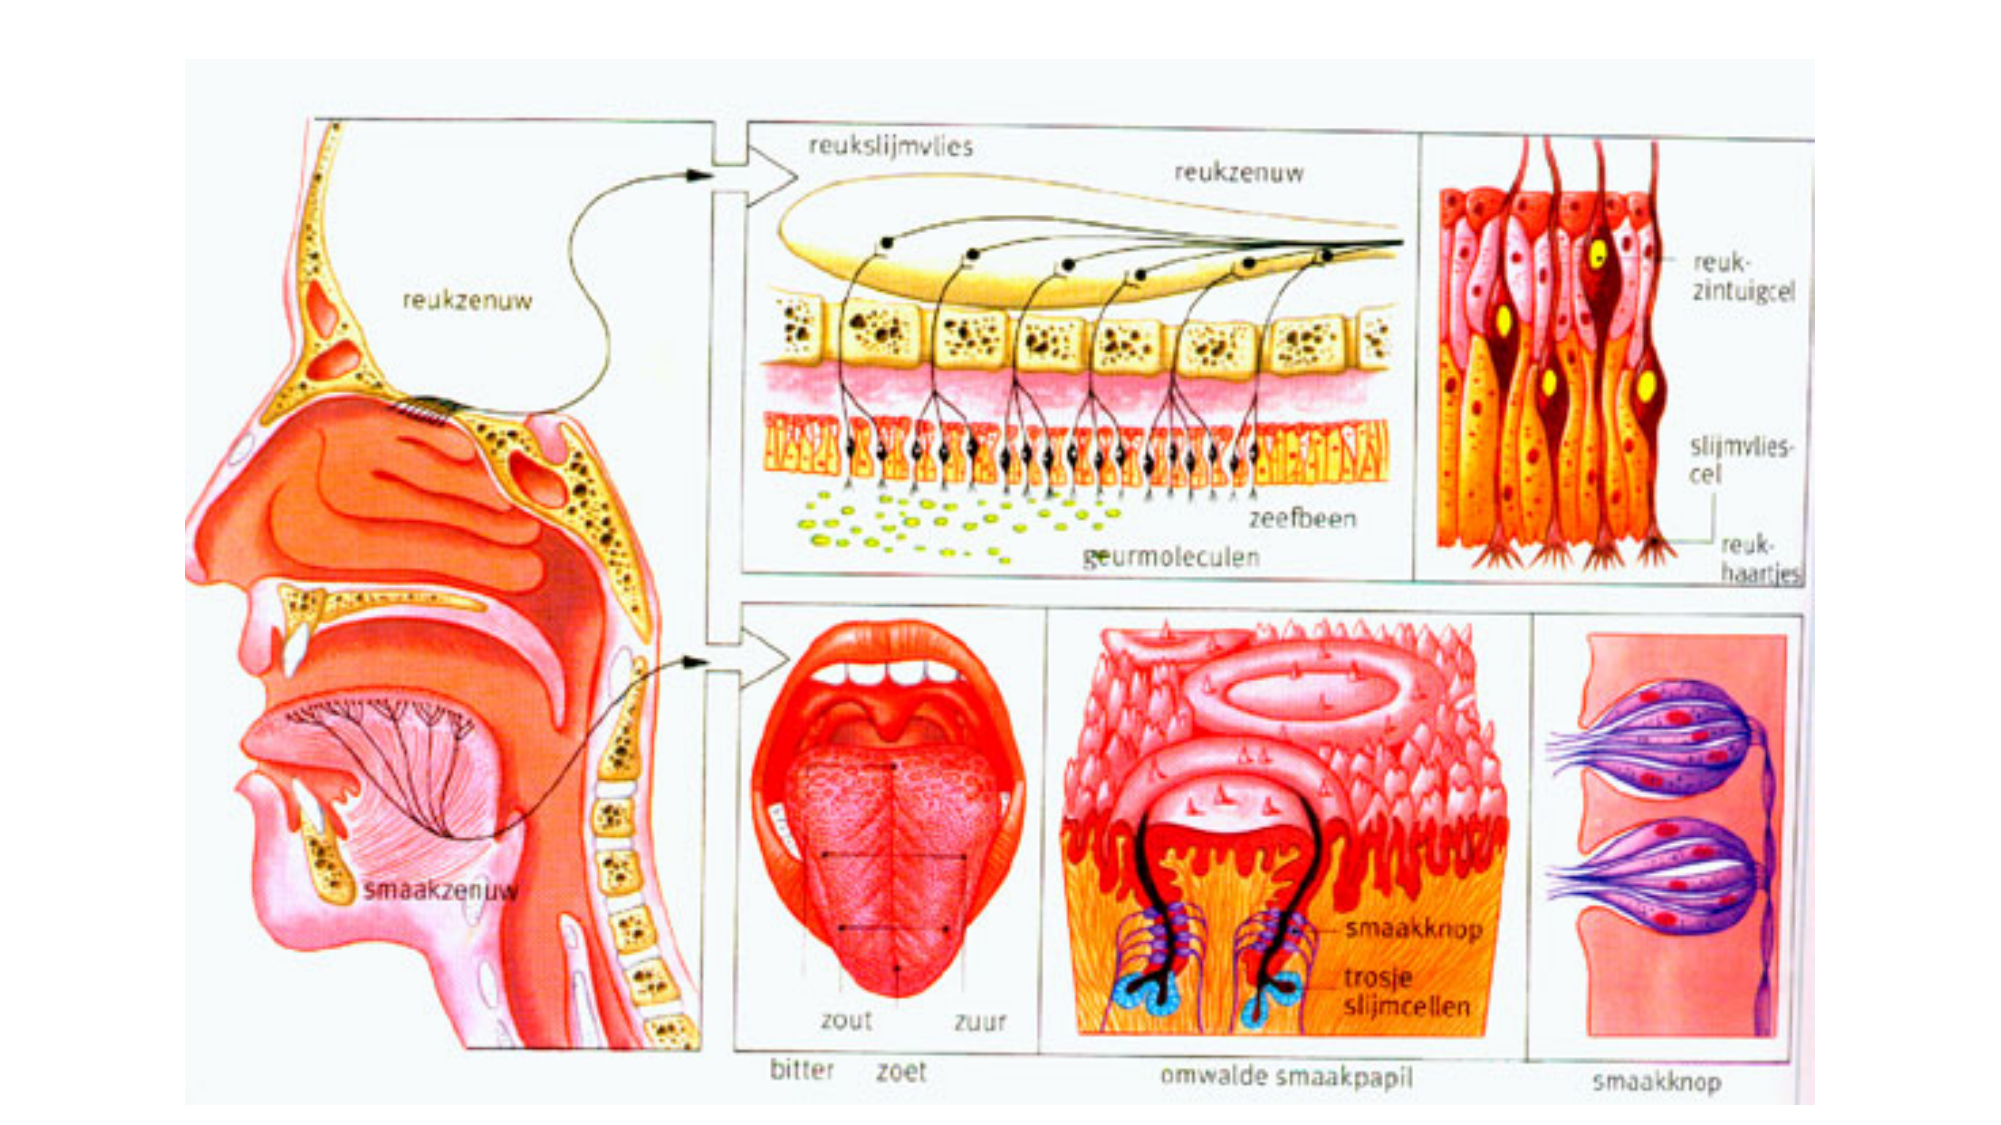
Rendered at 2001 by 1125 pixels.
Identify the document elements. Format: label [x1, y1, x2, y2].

picture [185, 59, 1815, 1105]
